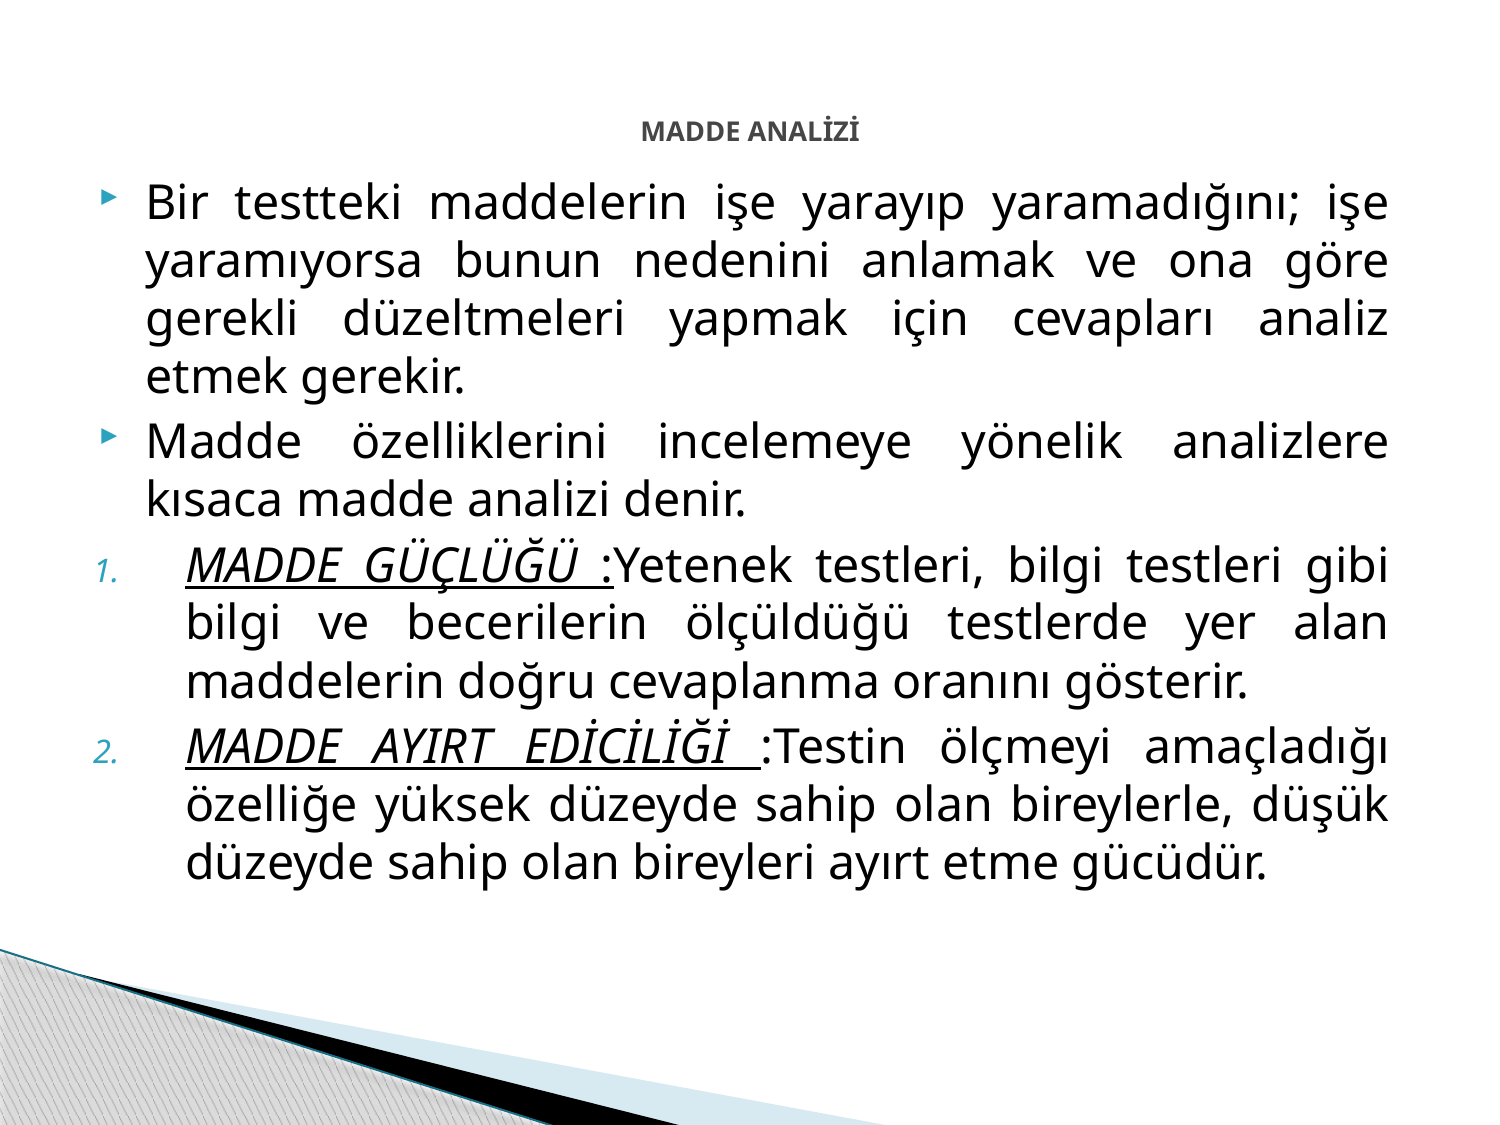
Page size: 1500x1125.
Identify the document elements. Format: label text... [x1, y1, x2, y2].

title MADDE ANALİZİ [75, 105, 1425, 188]
list Bir testteki maddelerin işe yarayıp yaramadığını; işe yaramıyorsa bunun nedenini anlamak ve ona göre gerekli düzeltmeleri yapmak için cevapları analiz etmek gerekir. Madde özelliklerini incelemeye yönelik analizlere kısaca madde analizi denir. MADDE GÜÇLÜĞÜ :Yetenek testleri, bilgi testleri gibi bilgi ve becerilerin ölçüldüğü testlerde yer alan maddelerin doğru cevaplanma oranını gösterir. MADDE AYIRT EDİCİLİĞİ :Testin ölçmeyi amaçladığı özelliğe yüksek düzeyde sahip olan bireylerle, düşük düzeyde sahip olan bireyleri ayırt etme gücüdür. [75, 188, 1407, 938]
